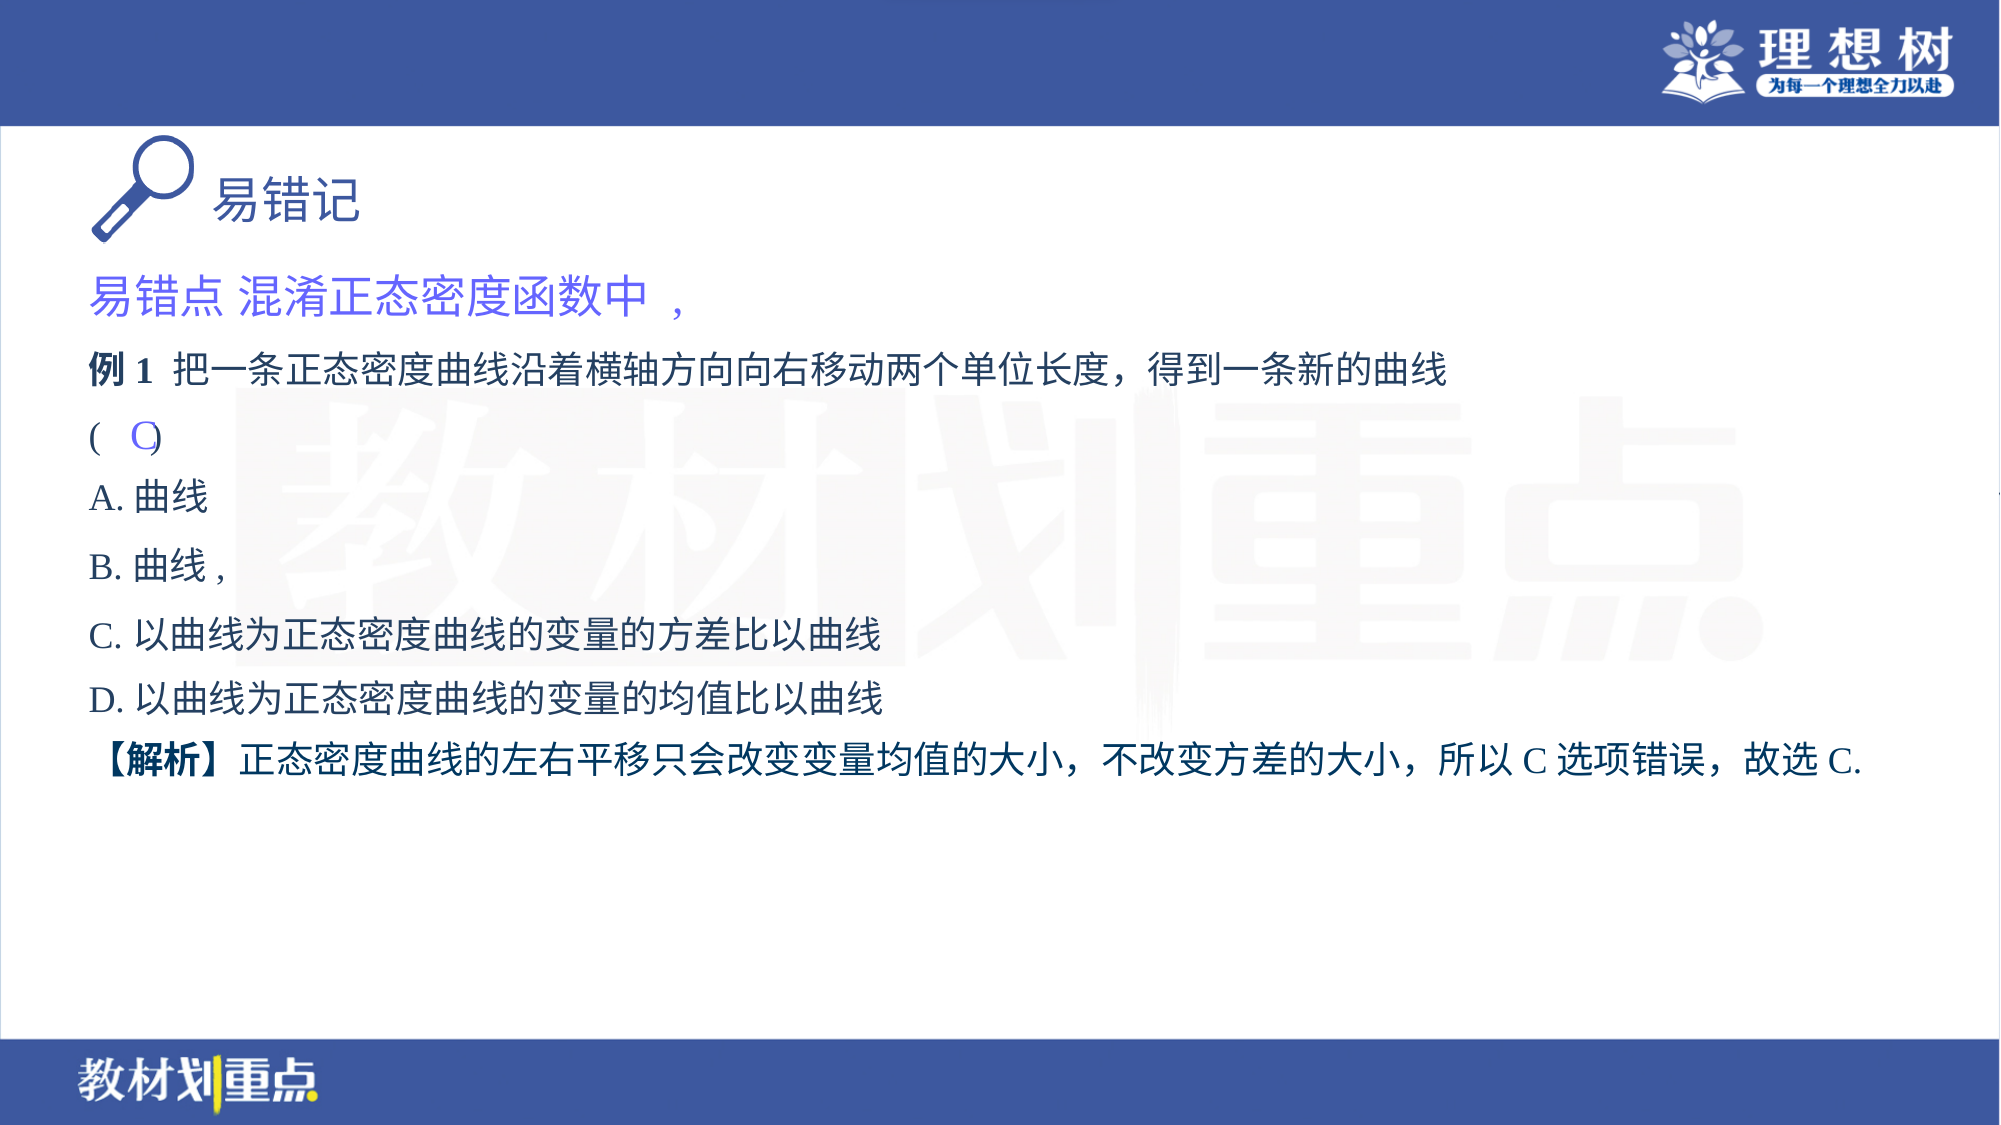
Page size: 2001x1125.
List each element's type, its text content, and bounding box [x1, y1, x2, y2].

text_box 易错记 [211, 155, 507, 241]
picture [0, 0, 2000, 1125]
text_box 【解析】正态密度曲线的左右平移只会改变变量均值的大小，不改变方差的大小，所以C选项错误，故选C. [88, 714, 1911, 774]
text_box C [115, 405, 174, 456]
